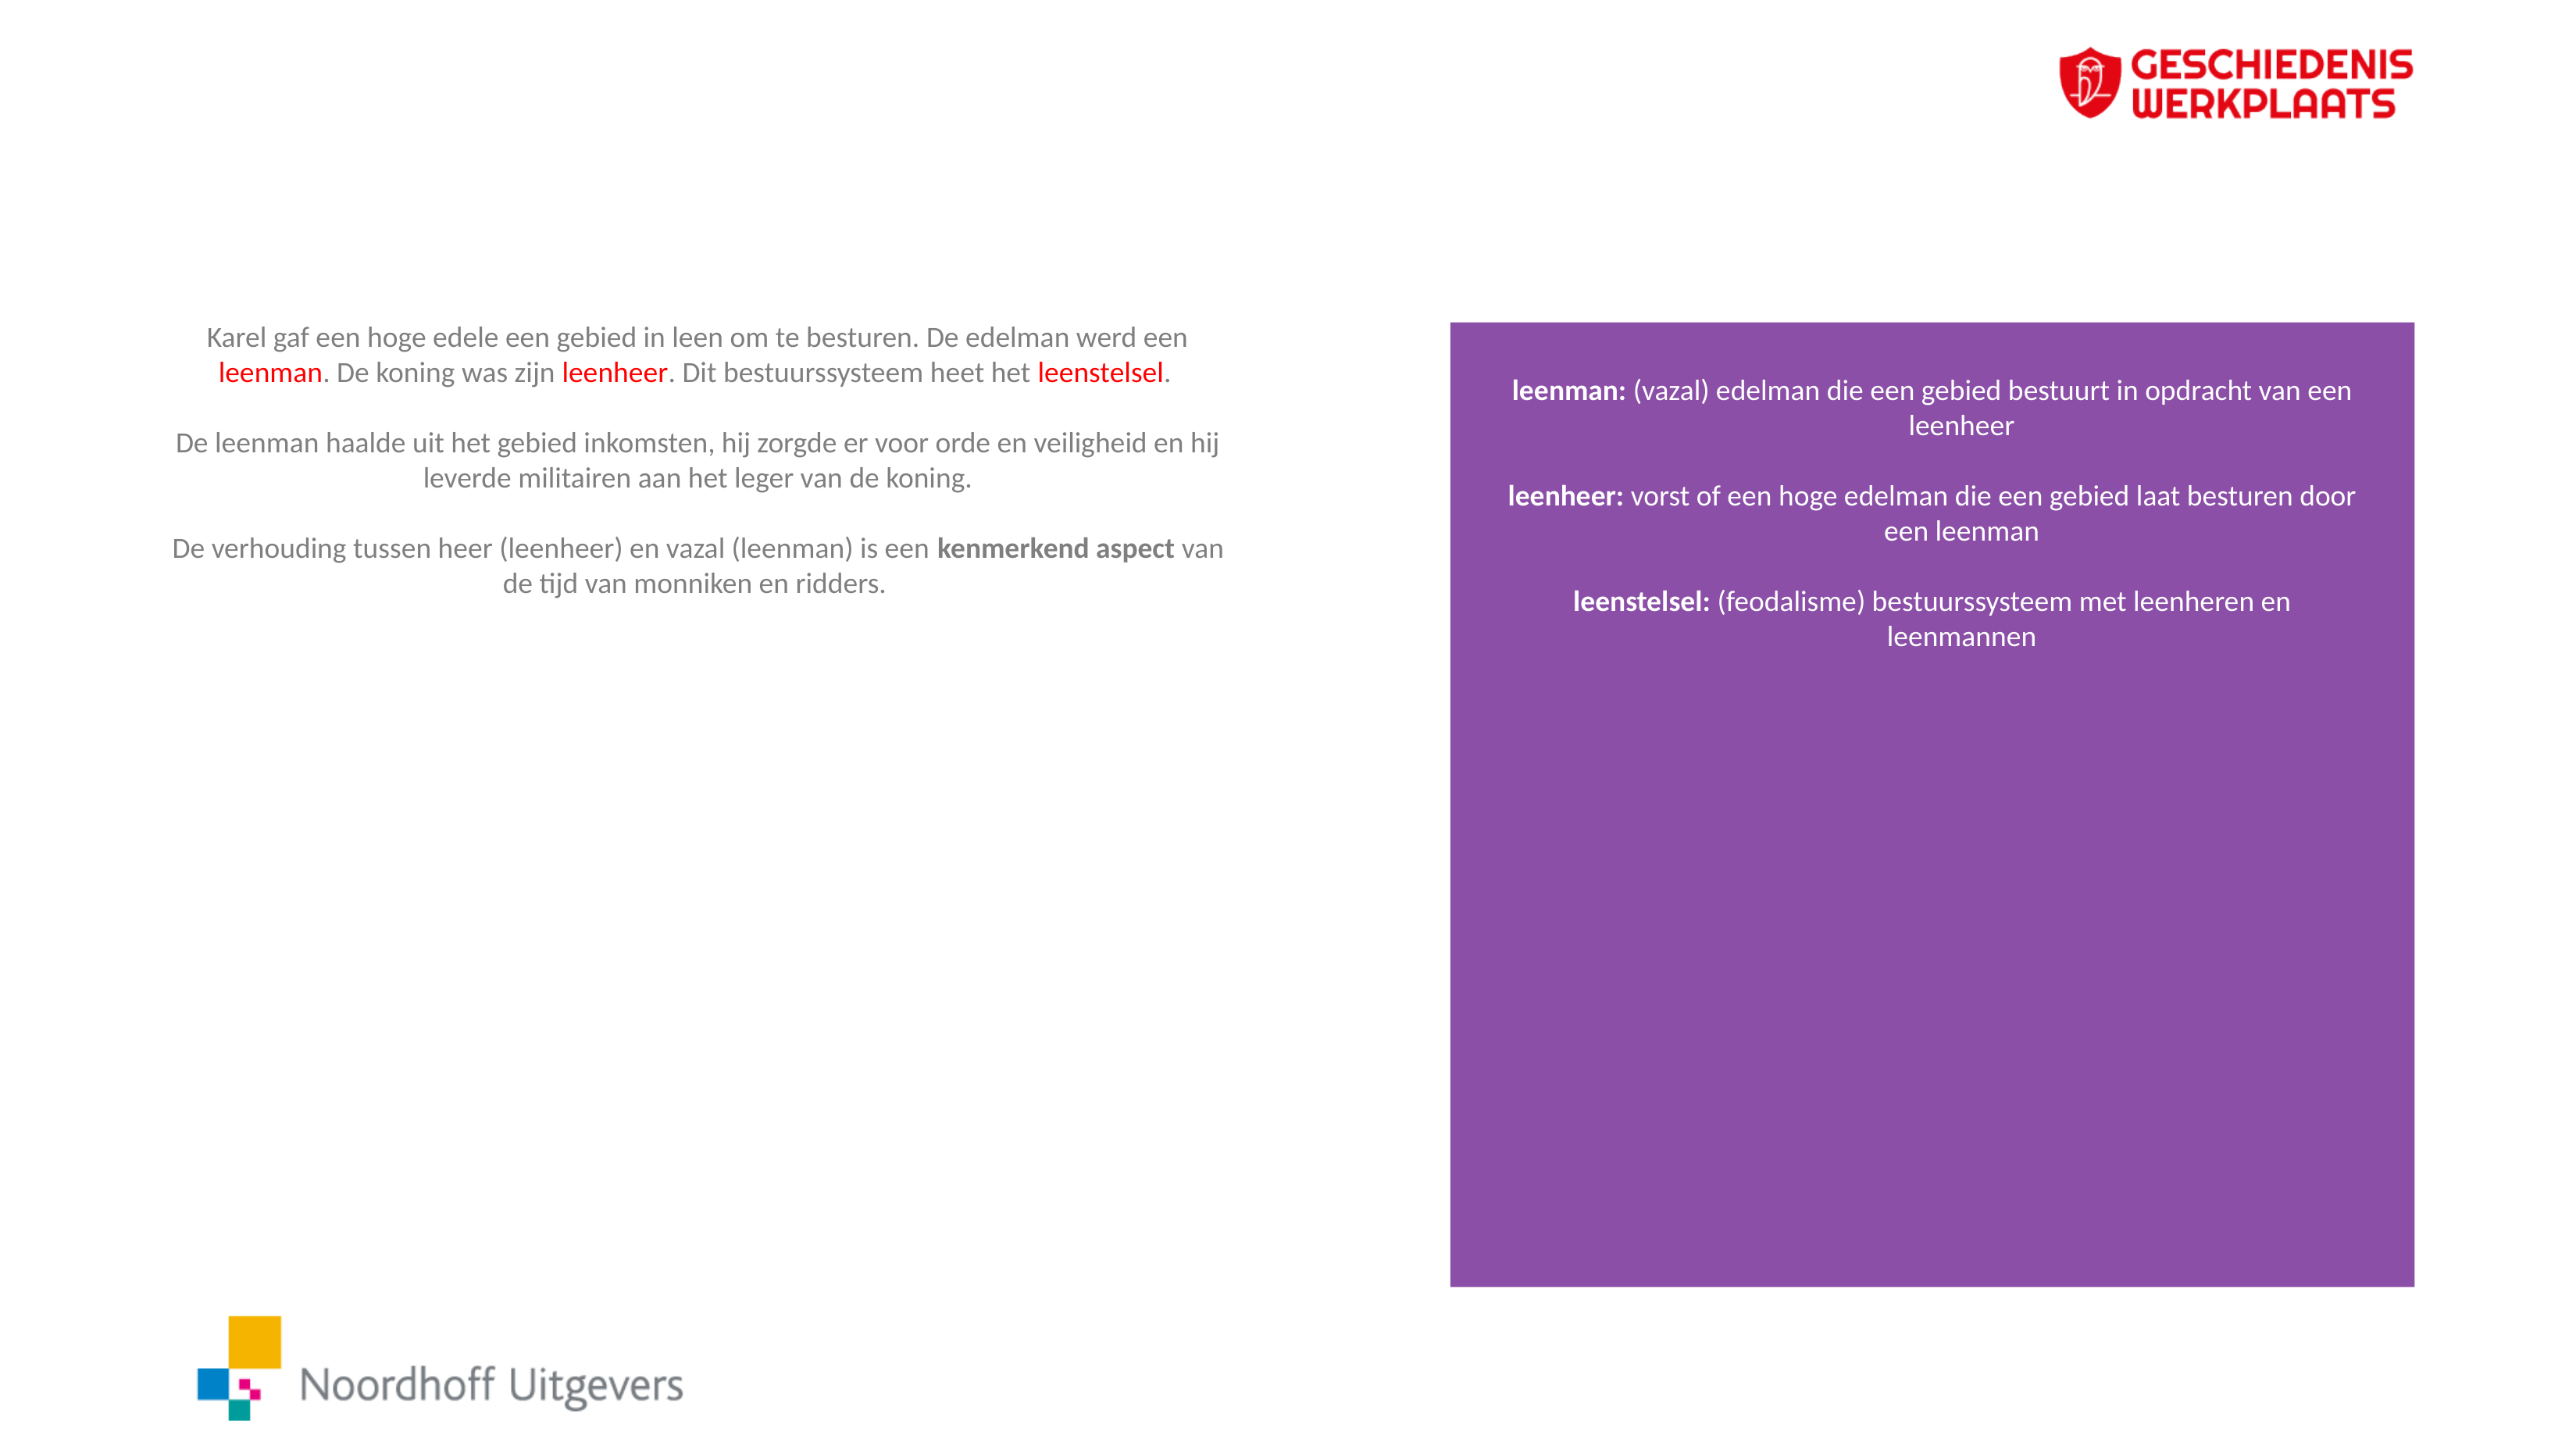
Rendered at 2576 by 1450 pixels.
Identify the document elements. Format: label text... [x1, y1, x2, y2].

list Karel gaf een hoge edele een gebied in leen om te besturen. De edelman werd een leenman. De koning was zijn leenheer. Dit bestuurssysteem heet het leenstelsel. De leenman haalde uit het gebied inkomsten, hij zorgde er voor orde en veiligheid en hij leverde militairen aan het leger van de koning. De verhouding tussen heer (leenheer) en vazal (leenman) is een kenmerkend aspect van de tijd van monniken en ridders. [159, 318, 1251, 1284]
picture [1610, 0, 2576, 161]
list leenman: (vazal) edelman die een gebied bestuurt in opdracht van een leenheer leenheer: vorst of een hoge edelman die een gebied laat besturen door een leenman leenstelsel: (feodalisme) bestuurssysteem met leenheren en leenmannen [1450, 322, 2415, 1288]
picture [159, 1288, 802, 1449]
